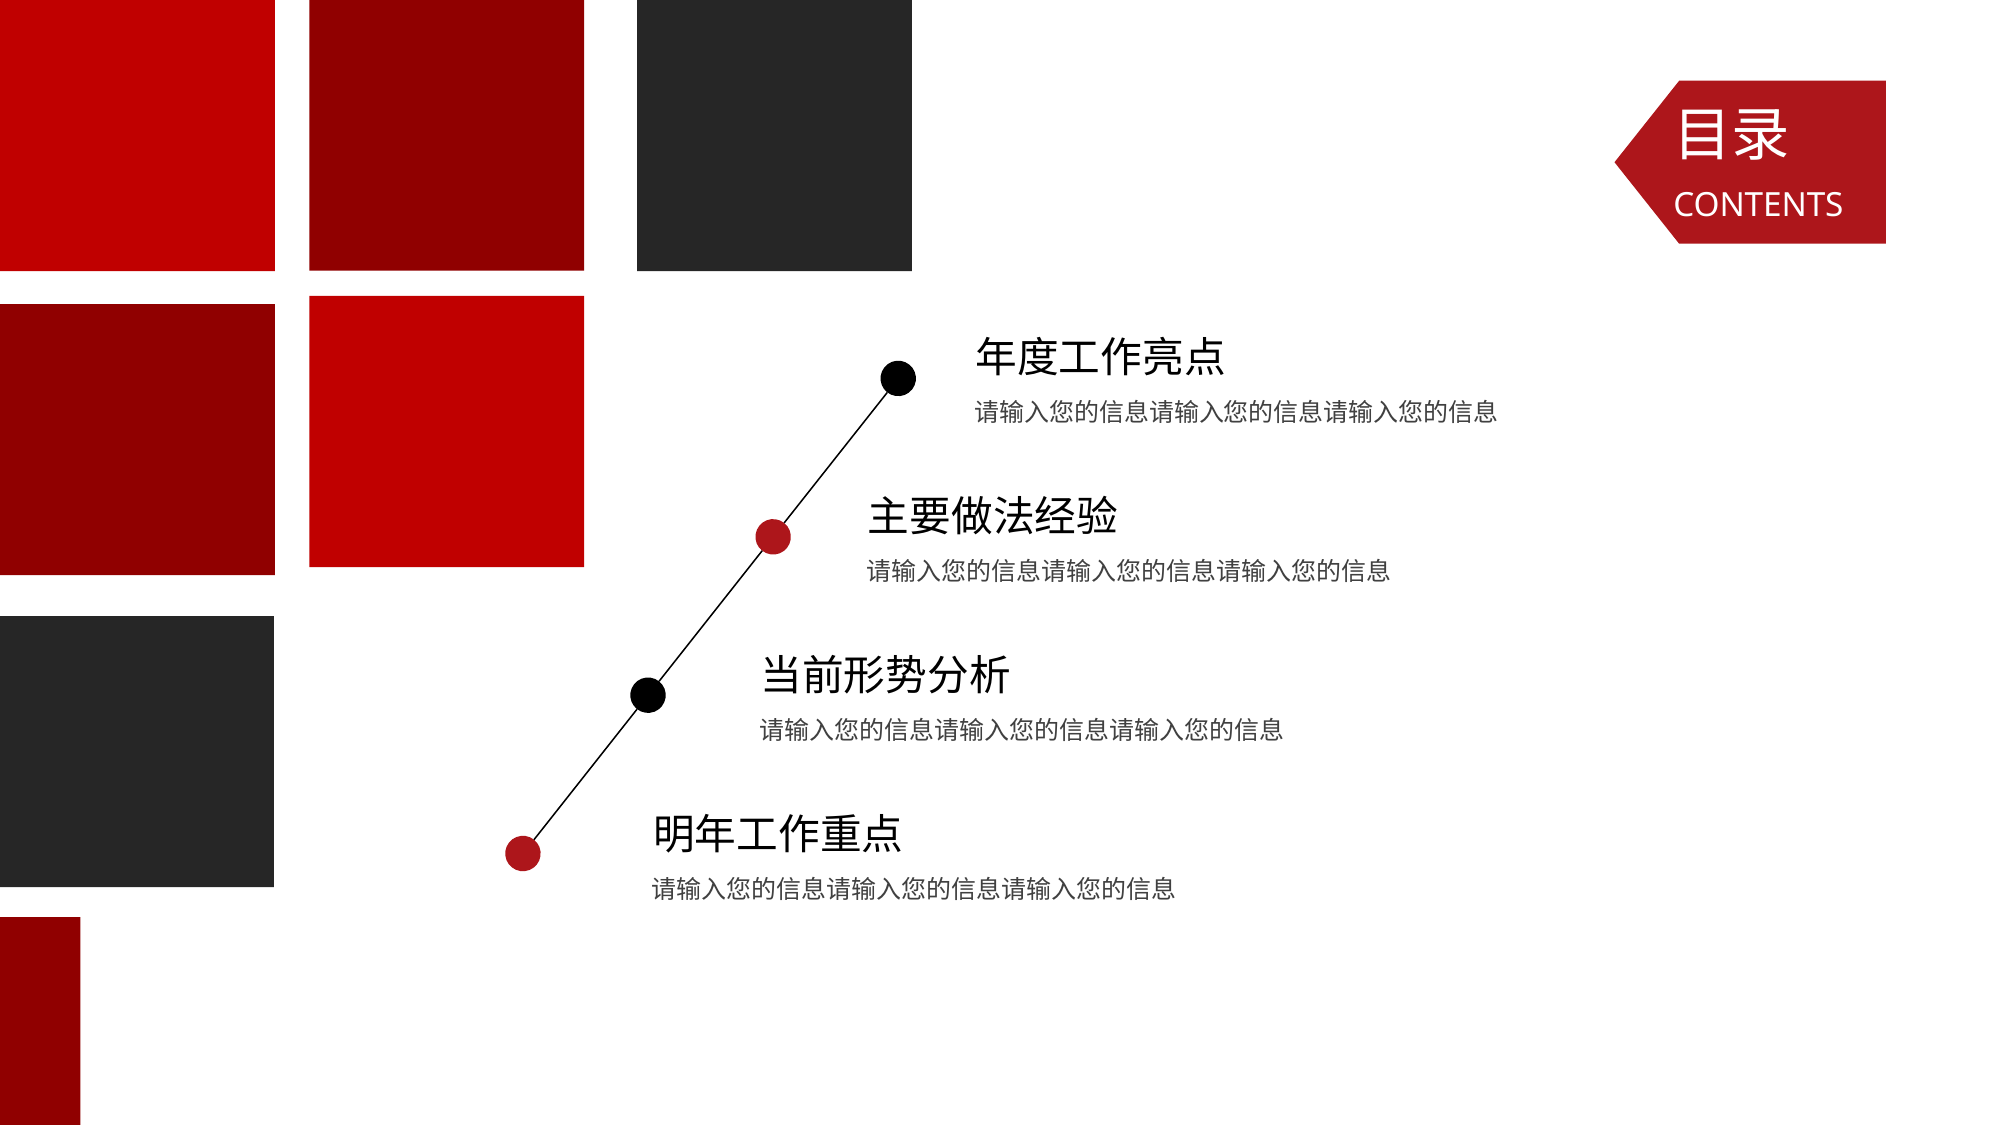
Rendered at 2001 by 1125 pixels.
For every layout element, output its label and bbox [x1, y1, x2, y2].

text_box [912, 295, 1557, 937]
text_box [1614, 80, 1886, 244]
text_box [0, 0, 912, 1125]
